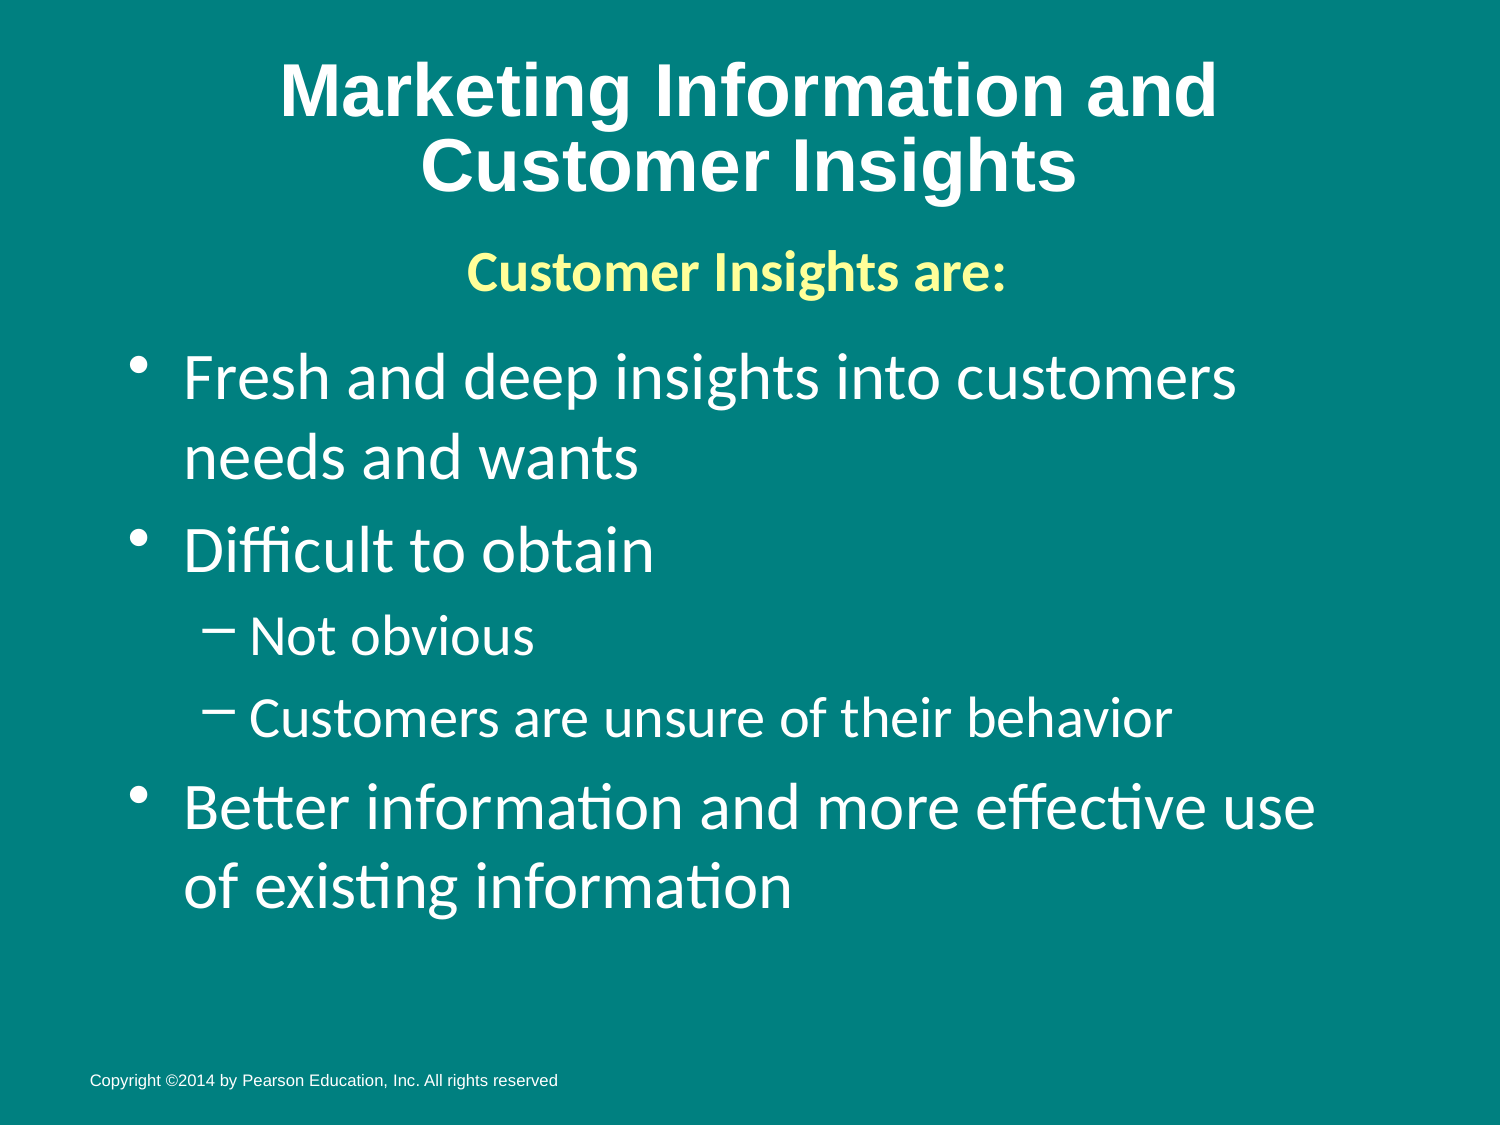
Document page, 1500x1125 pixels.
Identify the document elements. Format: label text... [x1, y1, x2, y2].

title Marketing Information and Customer Insights [112, 37, 1388, 226]
text_box Copyright ©2014 by Pearson Education, Inc. All rights reserved [74, 1062, 825, 1098]
list Fresh and deep insights into customers needs and wants Difficult to obtain Not obvious Customers are unsure of their behavior Better information and more effective use of existing information [112, 324, 1388, 1001]
list Customer Insights are: [149, 237, 1326, 301]
